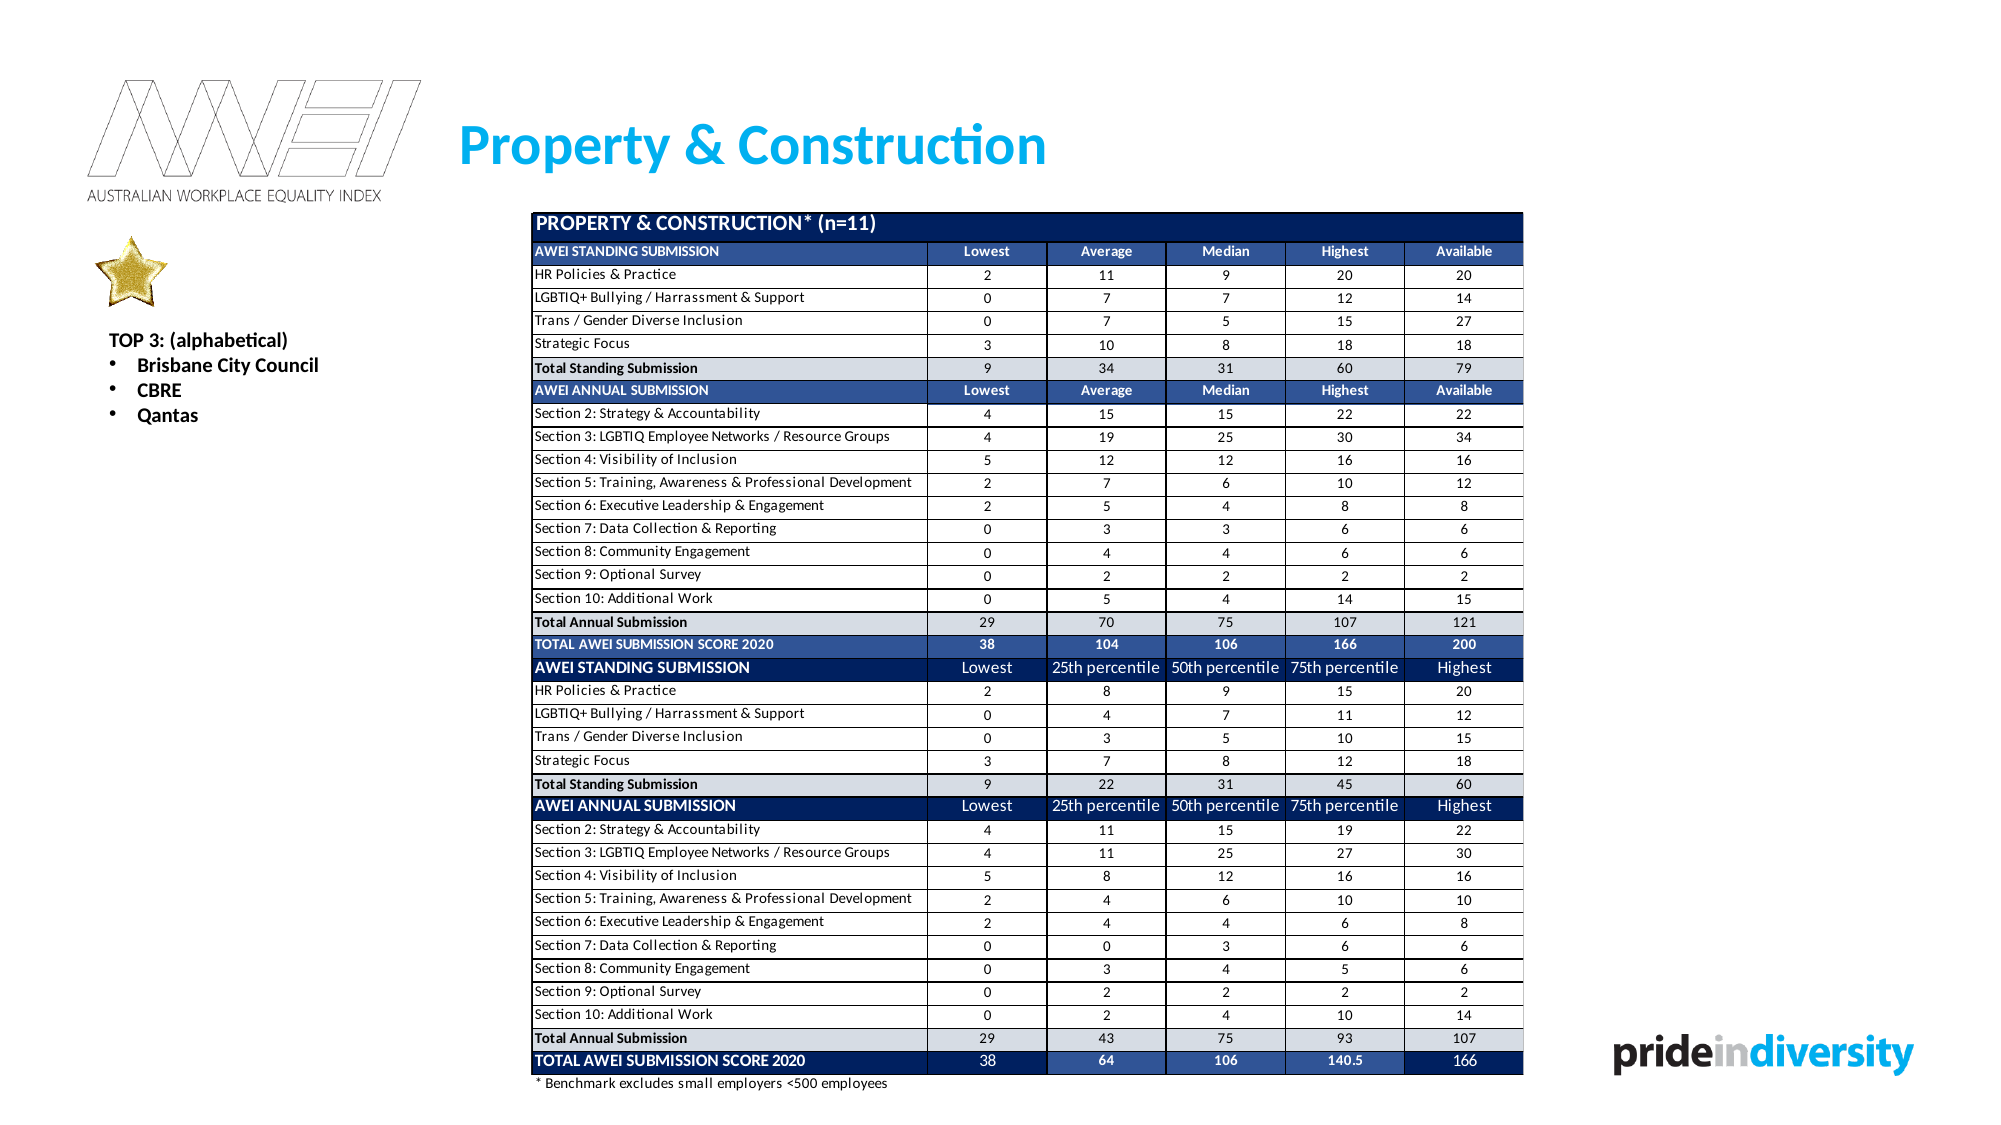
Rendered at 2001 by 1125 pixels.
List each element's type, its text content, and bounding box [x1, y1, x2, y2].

picture [531, 212, 1525, 1099]
picture [1614, 1034, 1914, 1076]
picture [1900, 1049, 1914, 1076]
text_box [94, 235, 445, 436]
picture [86, 78, 422, 204]
title Property & Construction [444, 47, 1914, 235]
picture [1758, 1050, 1765, 1061]
